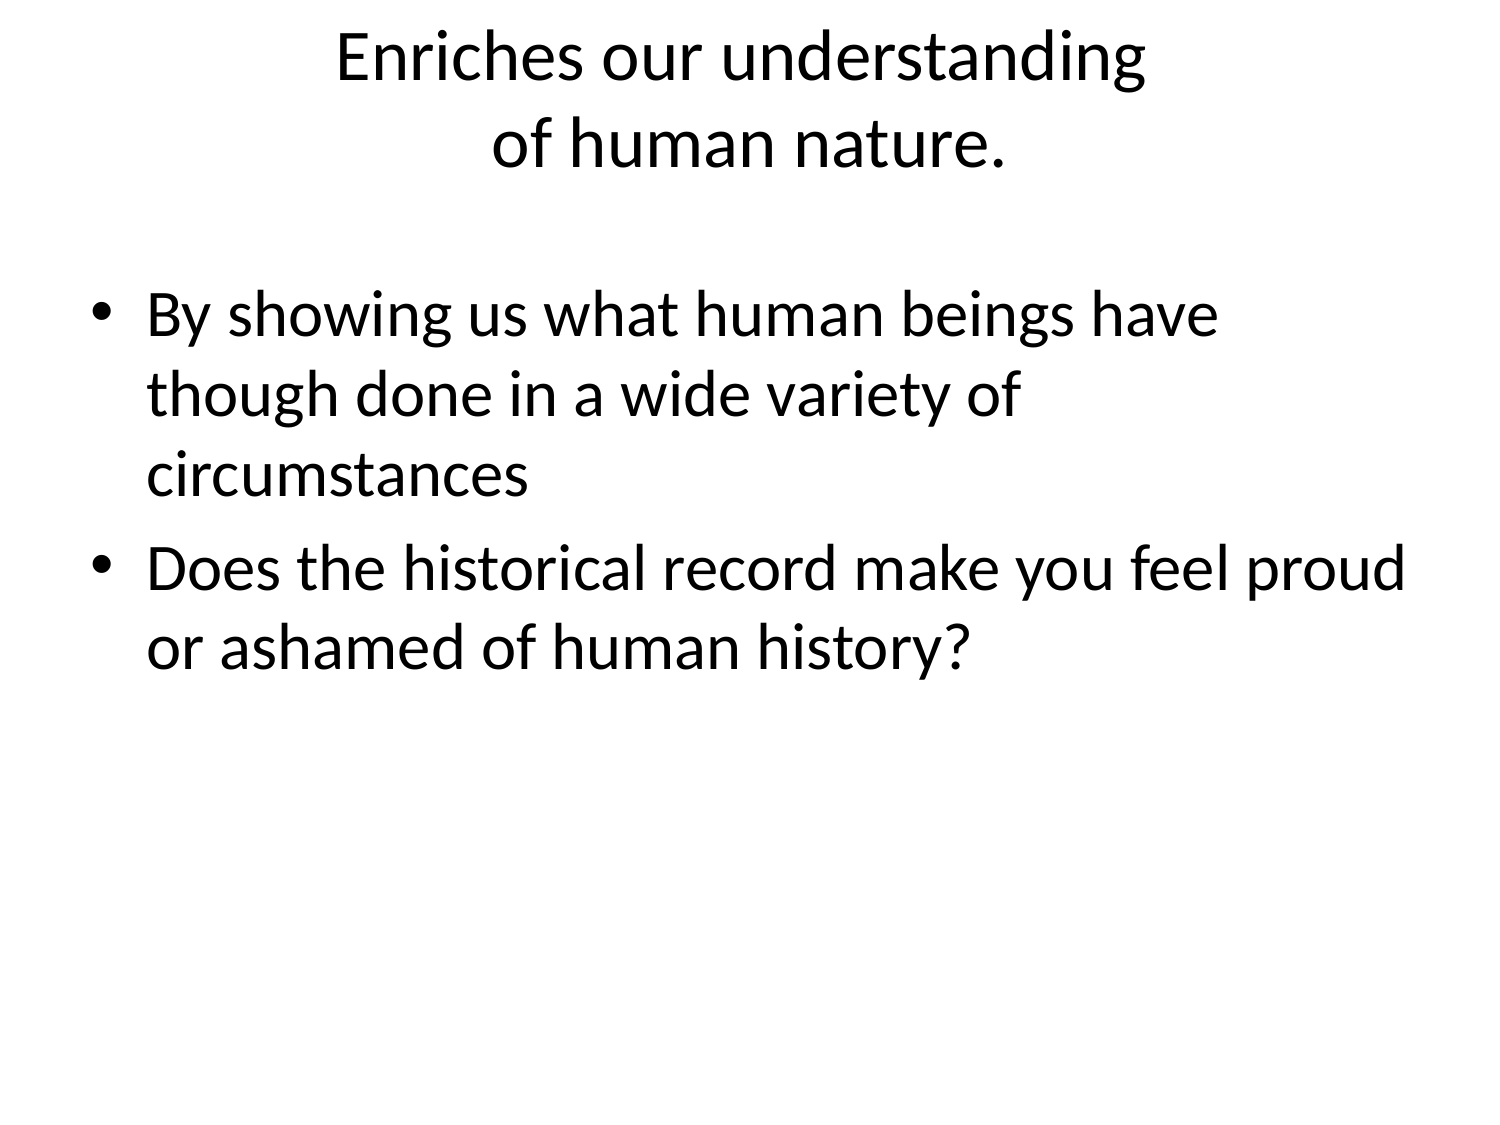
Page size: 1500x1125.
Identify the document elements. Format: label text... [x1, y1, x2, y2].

list By showing us what human beings have though done in a wide variety of circumstances Does the historical record make you feel proud or ashamed of human history? [75, 262, 1425, 1005]
title Enriches our understanding of human nature. [75, 45, 1425, 233]
